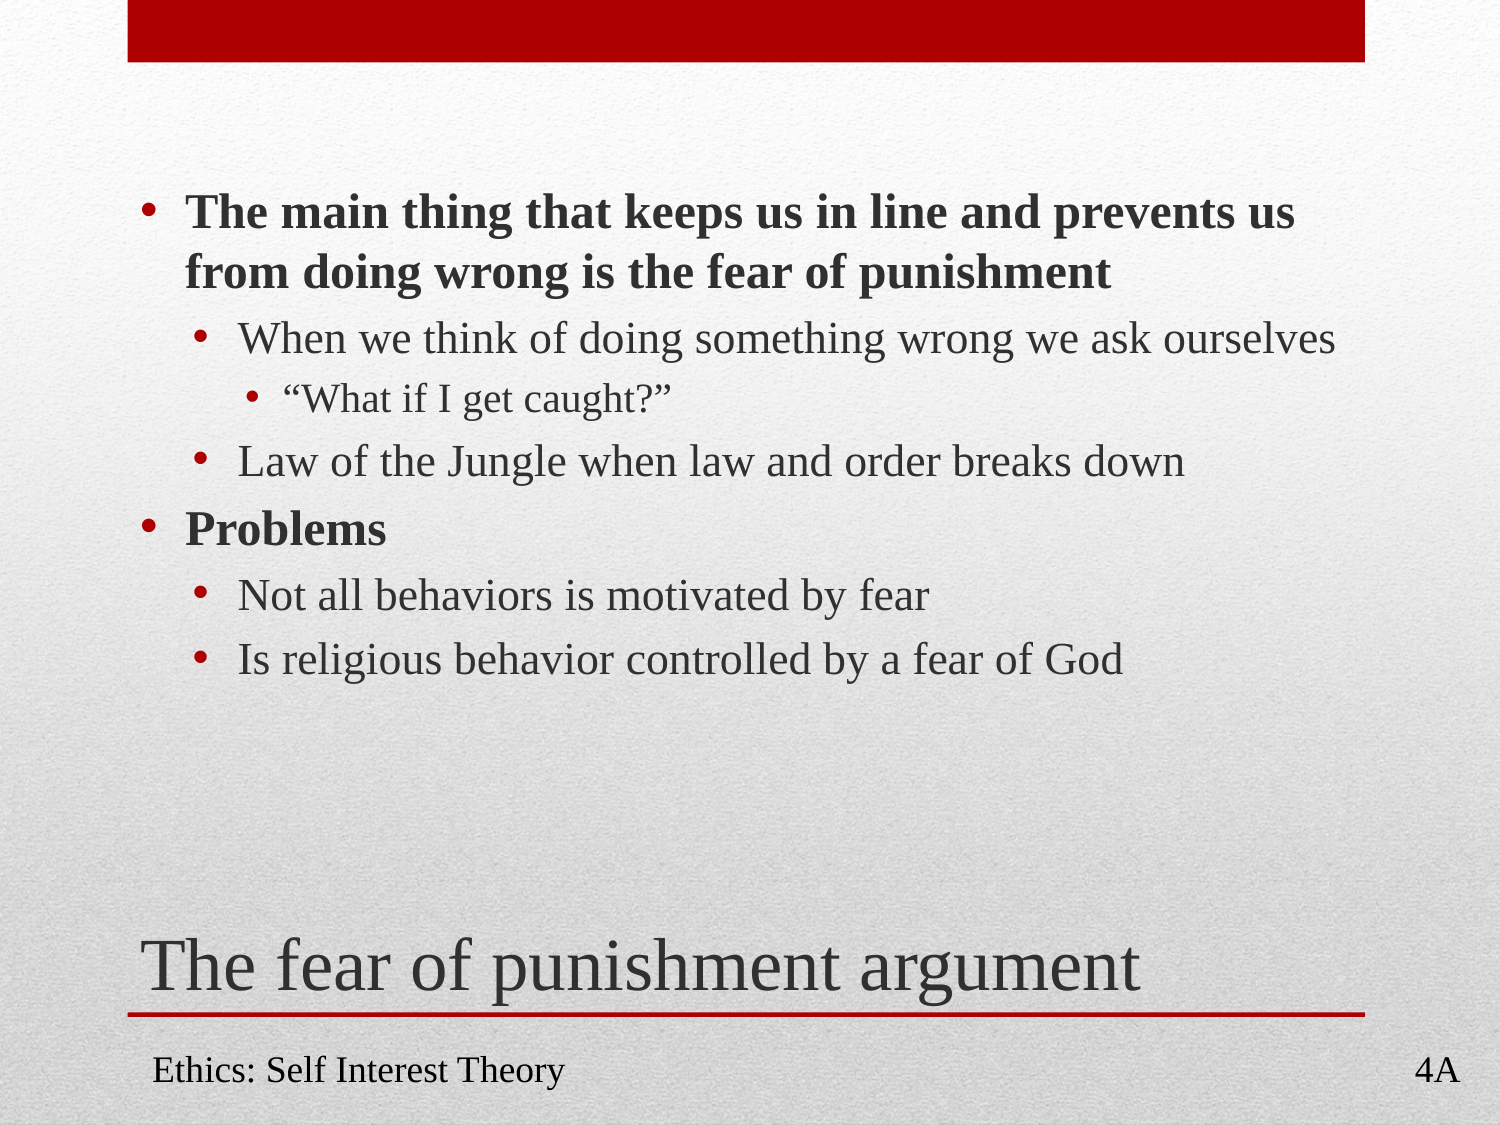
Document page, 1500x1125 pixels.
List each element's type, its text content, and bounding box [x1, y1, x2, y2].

list The main thing that keeps us in line and prevents us from doing wrong is the fear of punishment When we think of doing something wrong we ask ourselves “What if I get caught?” Law of the Jungle when law and order breaks down Problems Not all behaviors is motivated by fear Is religious behavior controlled by a fear of God [125, 112, 1363, 750]
title The fear of punishment argument [125, 750, 1413, 1013]
